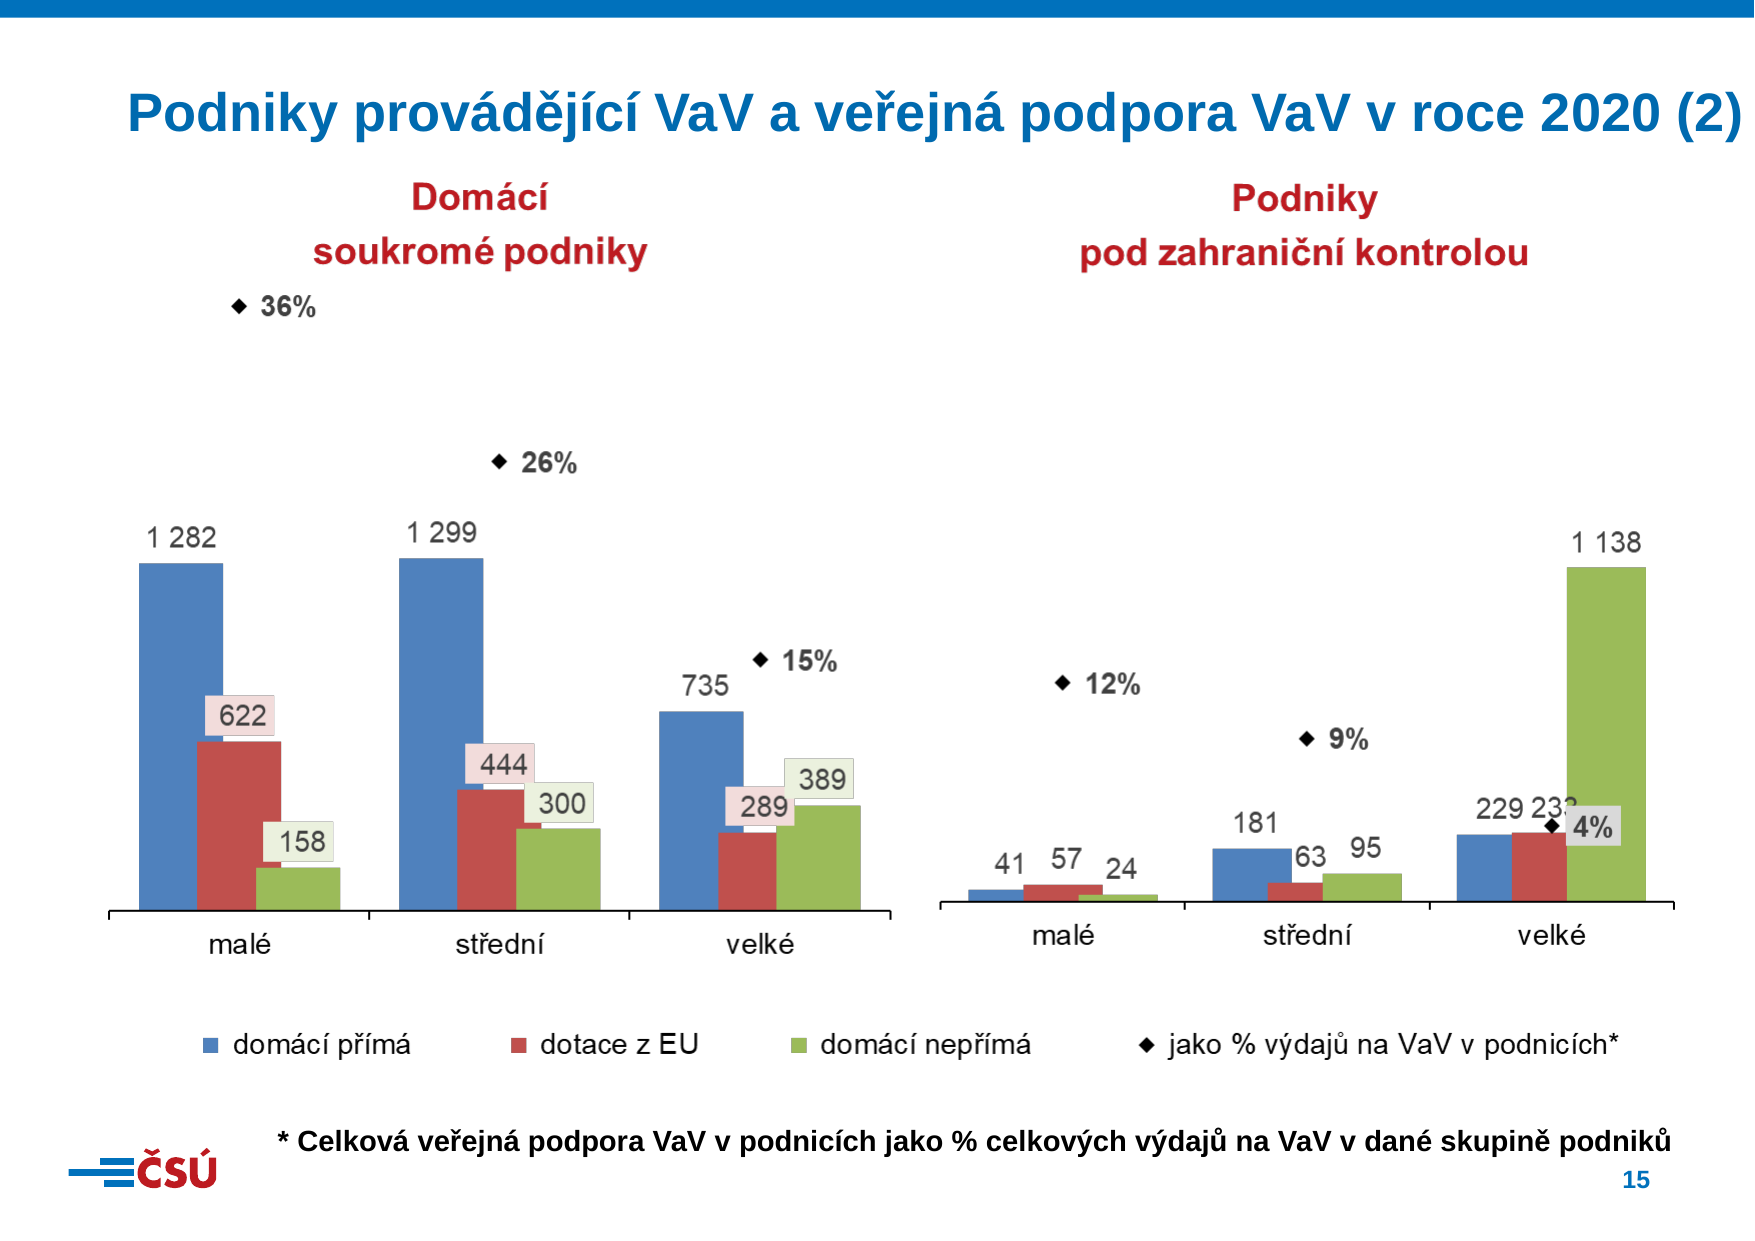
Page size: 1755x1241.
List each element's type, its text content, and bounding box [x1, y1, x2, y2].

picture [53, 135, 1716, 1119]
list Podniky provádějící VaV a veřejná podpora VaV v roce 2020 (2) [127, 64, 1749, 148]
text_box * Celková veřejná podpora VaV v podnicích jako % celkových výdajů na VaV v dané skupině podniků [262, 1126, 1704, 1165]
